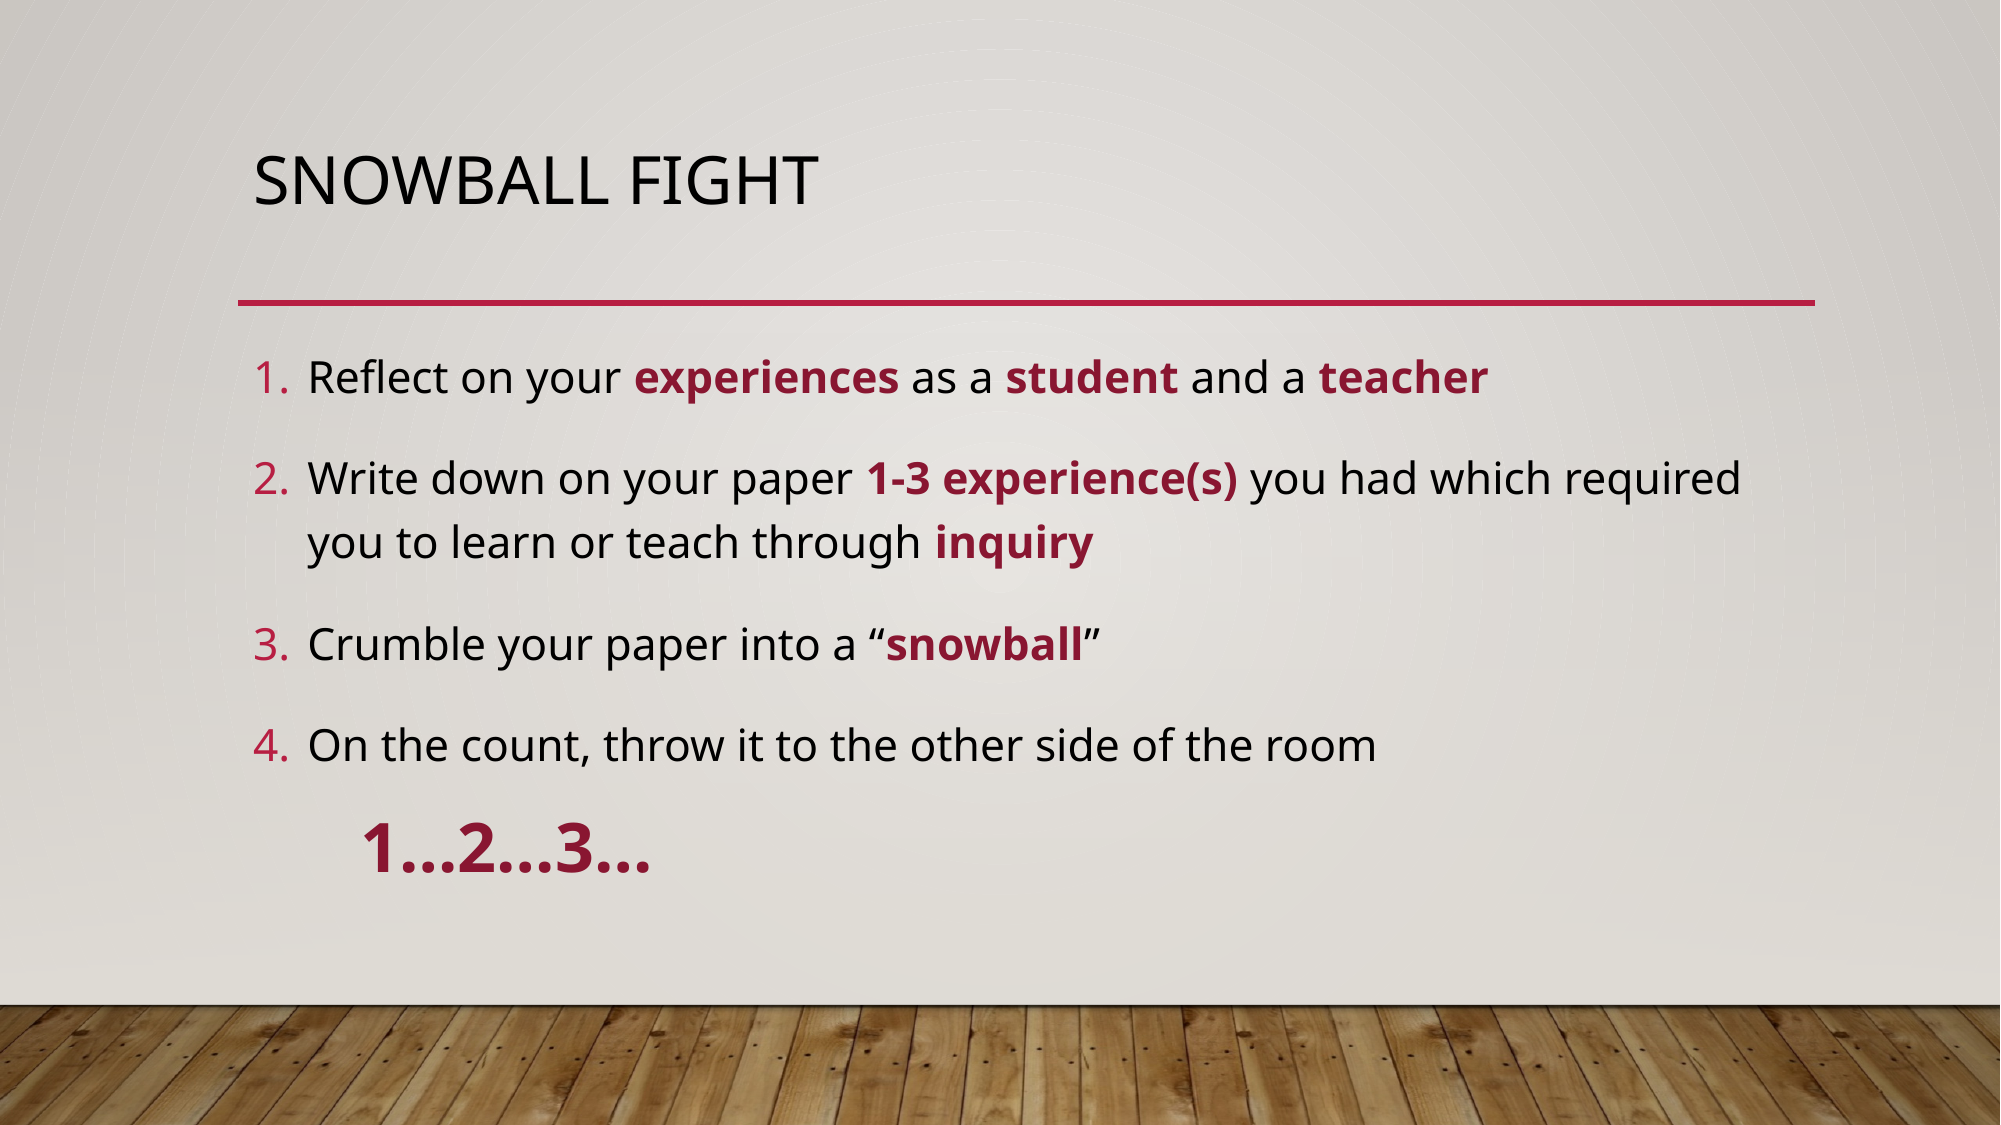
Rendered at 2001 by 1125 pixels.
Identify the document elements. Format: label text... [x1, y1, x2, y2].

picture [0, 1005, 2000, 1125]
title Snowball Fight [238, 139, 1814, 312]
list Reflect on your experiences as a student and a teacher Write down on your paper 1-3 experience(s) you had which required you to learn or teach through inquiry Crumble your paper into a “snowball” On the count, throw it to the other side of the room 1…2…3… [238, 330, 1814, 897]
